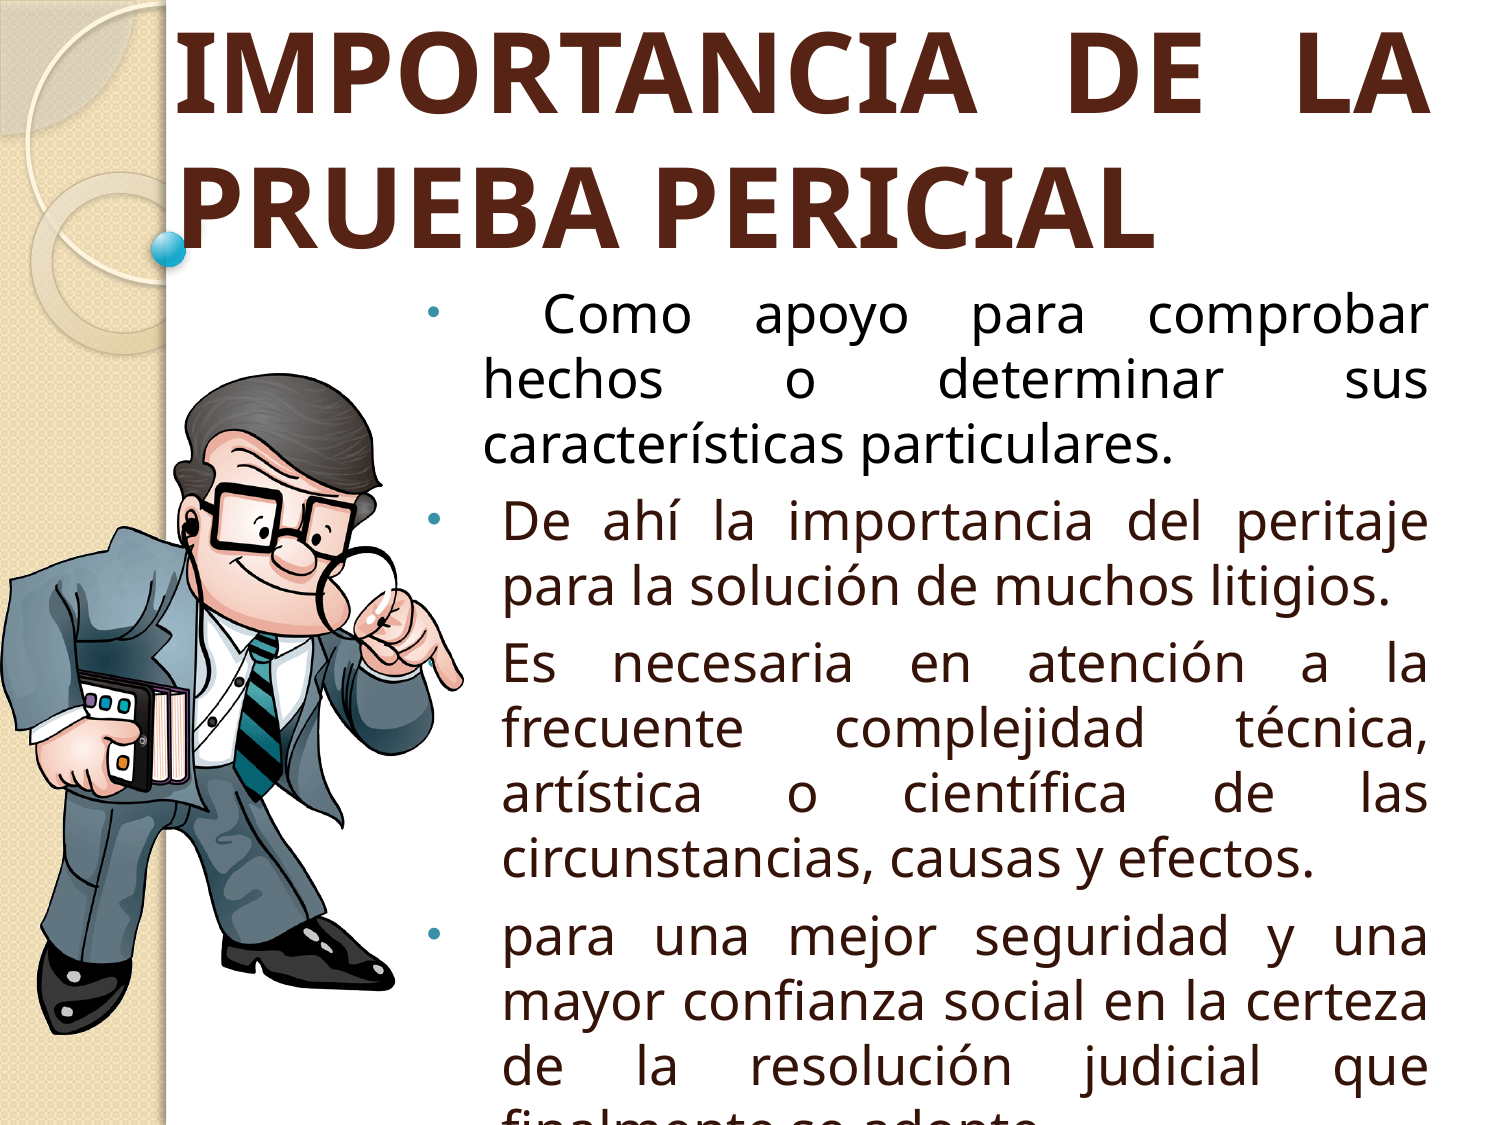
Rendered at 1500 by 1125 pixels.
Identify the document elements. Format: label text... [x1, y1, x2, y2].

title IMPORTANCIA DE LA PRUEBA PERICIAL [159, 66, 1447, 279]
subtitle Como apoyo para comprobar hechos o determinar sus características particulares. De ahí la importancia del peritaje para la solución de muchos litigios. Es necesaria en atención a la frecuente complejidad técnica, artística o científica de las circunstancias, causas y efectos. para una mejor seguridad y una mayor confianza social en la certeza de la resolución judicial que finalmente se adopte. [407, 278, 1446, 1007]
picture [0, 373, 465, 1035]
